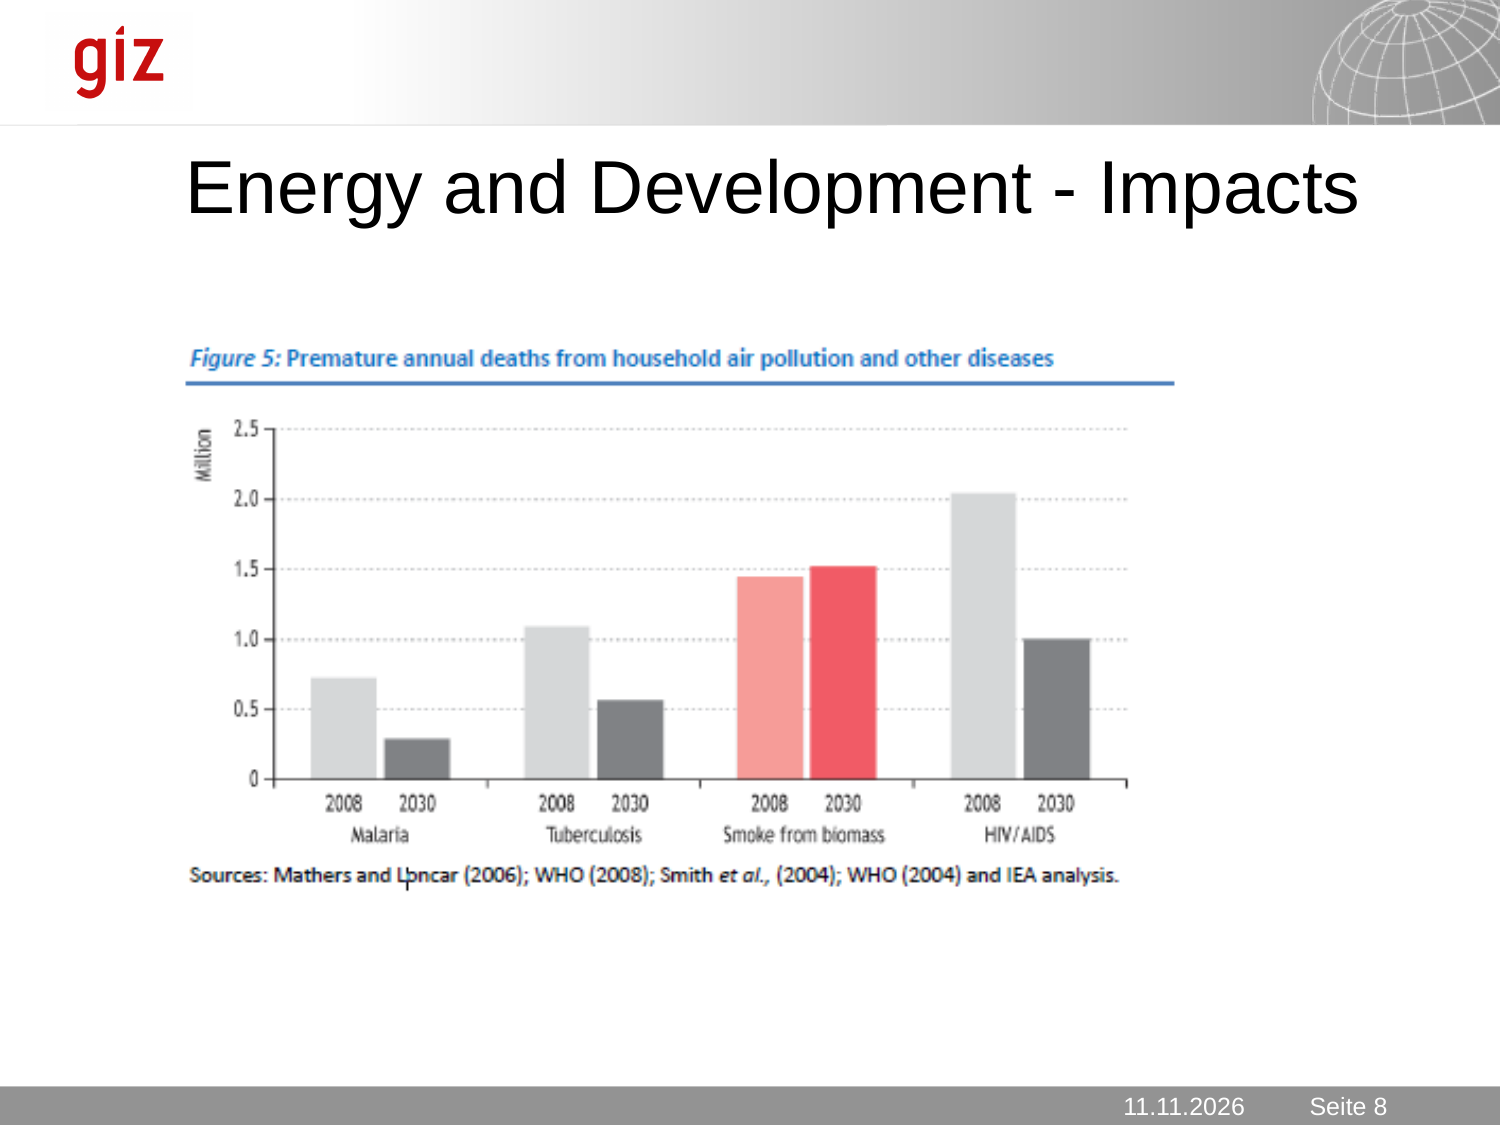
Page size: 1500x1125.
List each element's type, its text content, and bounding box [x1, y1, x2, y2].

title Energy and Development - Impacts [170, 131, 1388, 234]
list [170, 345, 1325, 1021]
picture [1311, 0, 1500, 125]
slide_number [1108, 1082, 1322, 1125]
picture [45, 12, 193, 111]
picture [173, 312, 1182, 899]
